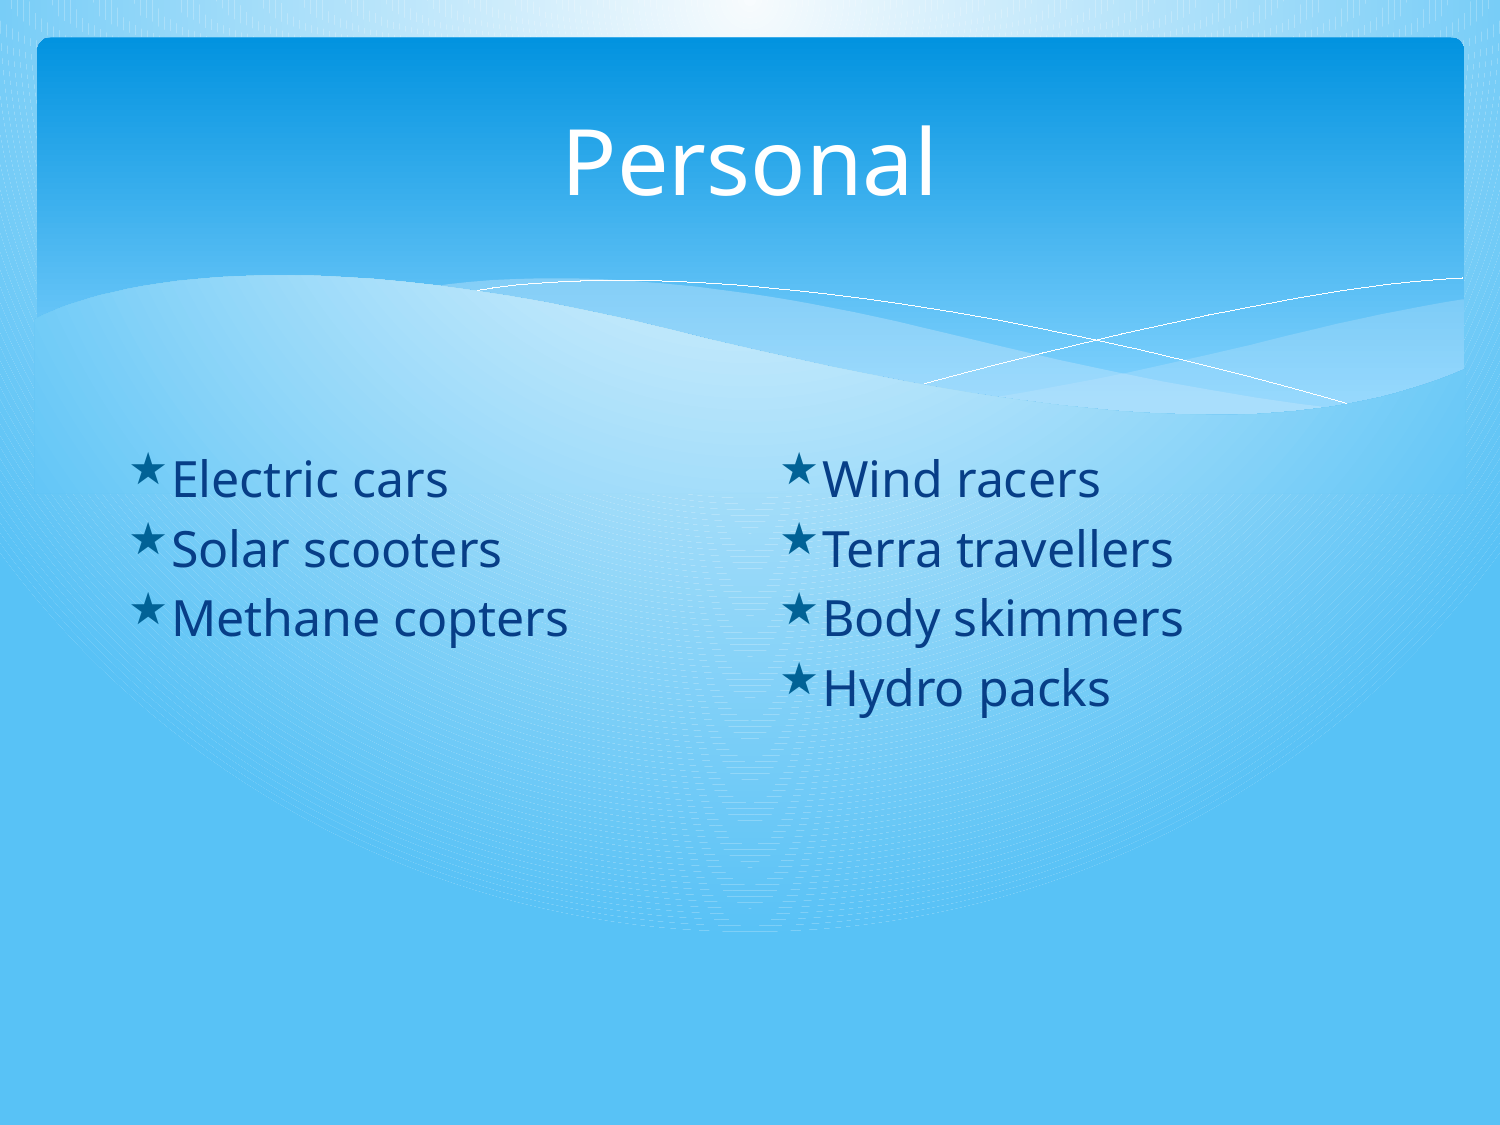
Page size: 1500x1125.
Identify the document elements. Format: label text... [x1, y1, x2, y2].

title Personal [75, 55, 1425, 261]
list Electric cars Solar scooters Methane copters [111, 439, 738, 1005]
list Wind racers Terra travellers Body skimmers Hydro packs [761, 439, 1389, 1005]
